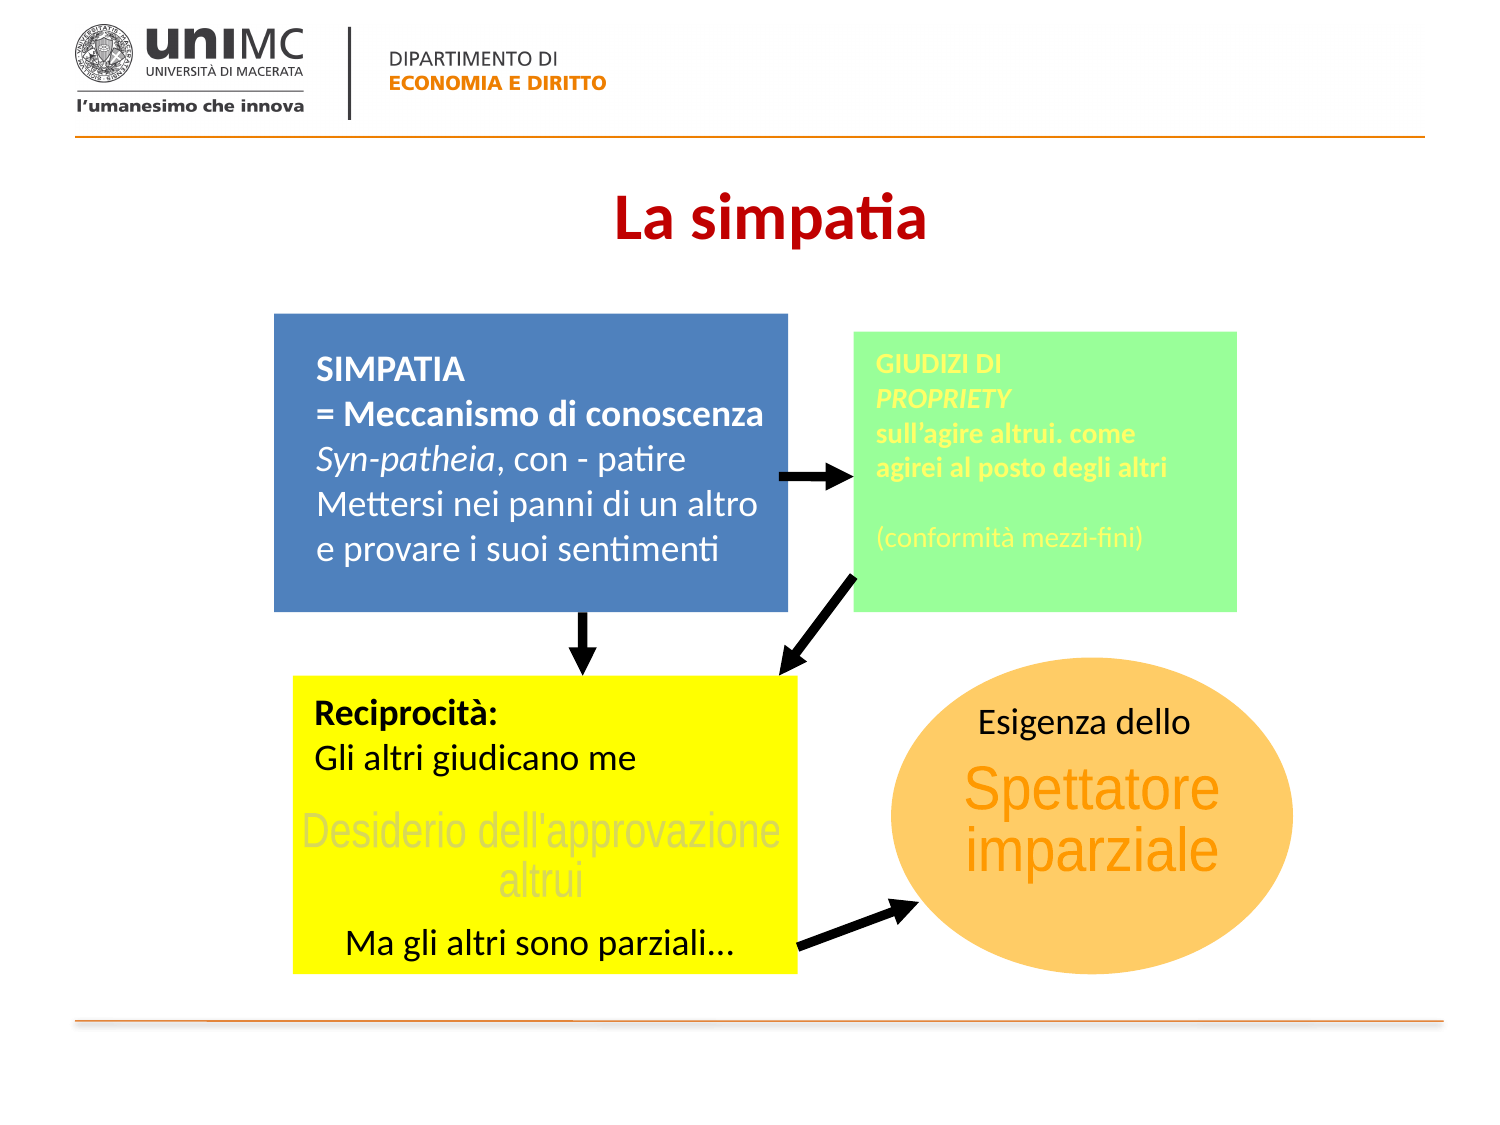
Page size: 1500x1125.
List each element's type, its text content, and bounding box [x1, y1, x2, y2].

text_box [273, 313, 1294, 975]
text_box La simpatia [600, 165, 1235, 260]
picture [75, 24, 1425, 138]
